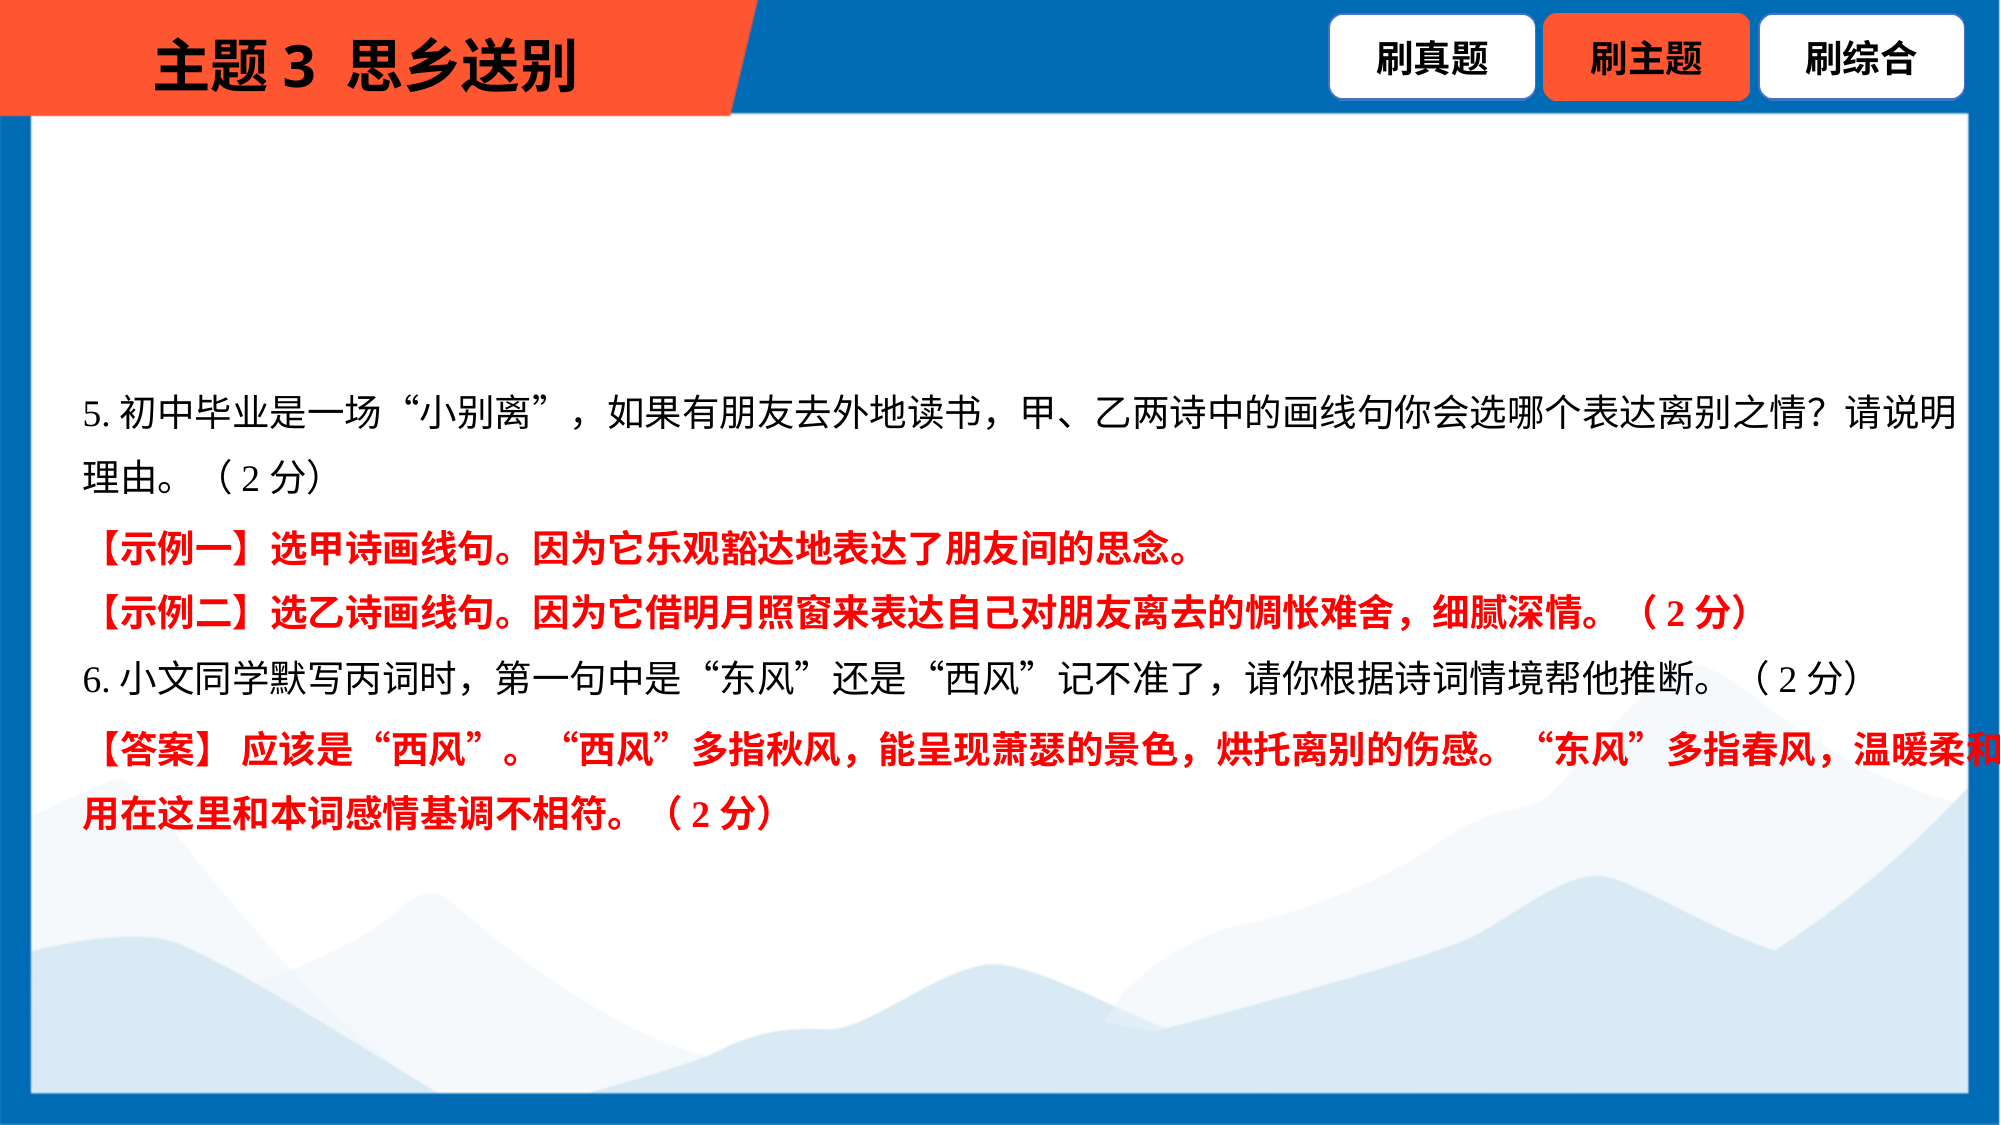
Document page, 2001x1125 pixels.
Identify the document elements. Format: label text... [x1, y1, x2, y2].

text_box 6.小文同学默写丙词时，第一句中是“东风”还是“西风”记不准了，请你根据诗词情境帮他推断。（2分） [82, 635, 1917, 694]
text_box 【答案】 应该是“西风”。“西风”多指秋风，能呈现萧瑟的景色，烘托离别的伤感。“东风”多指春风，温暖柔和， 用在这里和本词感情基调不相符。（2分） [82, 702, 1917, 829]
text_box 【示例一】选甲诗画线句。因为它乐观豁达地表达了朋友间的思念。 【示例二】选乙诗画线句。因为它借明月照窗来表达自己对朋友离去的惆怅难舍，细腻深情。（2分） [82, 501, 1917, 628]
picture [0, 0, 2000, 1125]
text_box 5.初中毕业是一场“小别离”，如果有朋友去外地读书，甲、乙两诗中的画线句你会选哪个表达离别之情？请说明 理由。（2分） [82, 365, 1917, 493]
